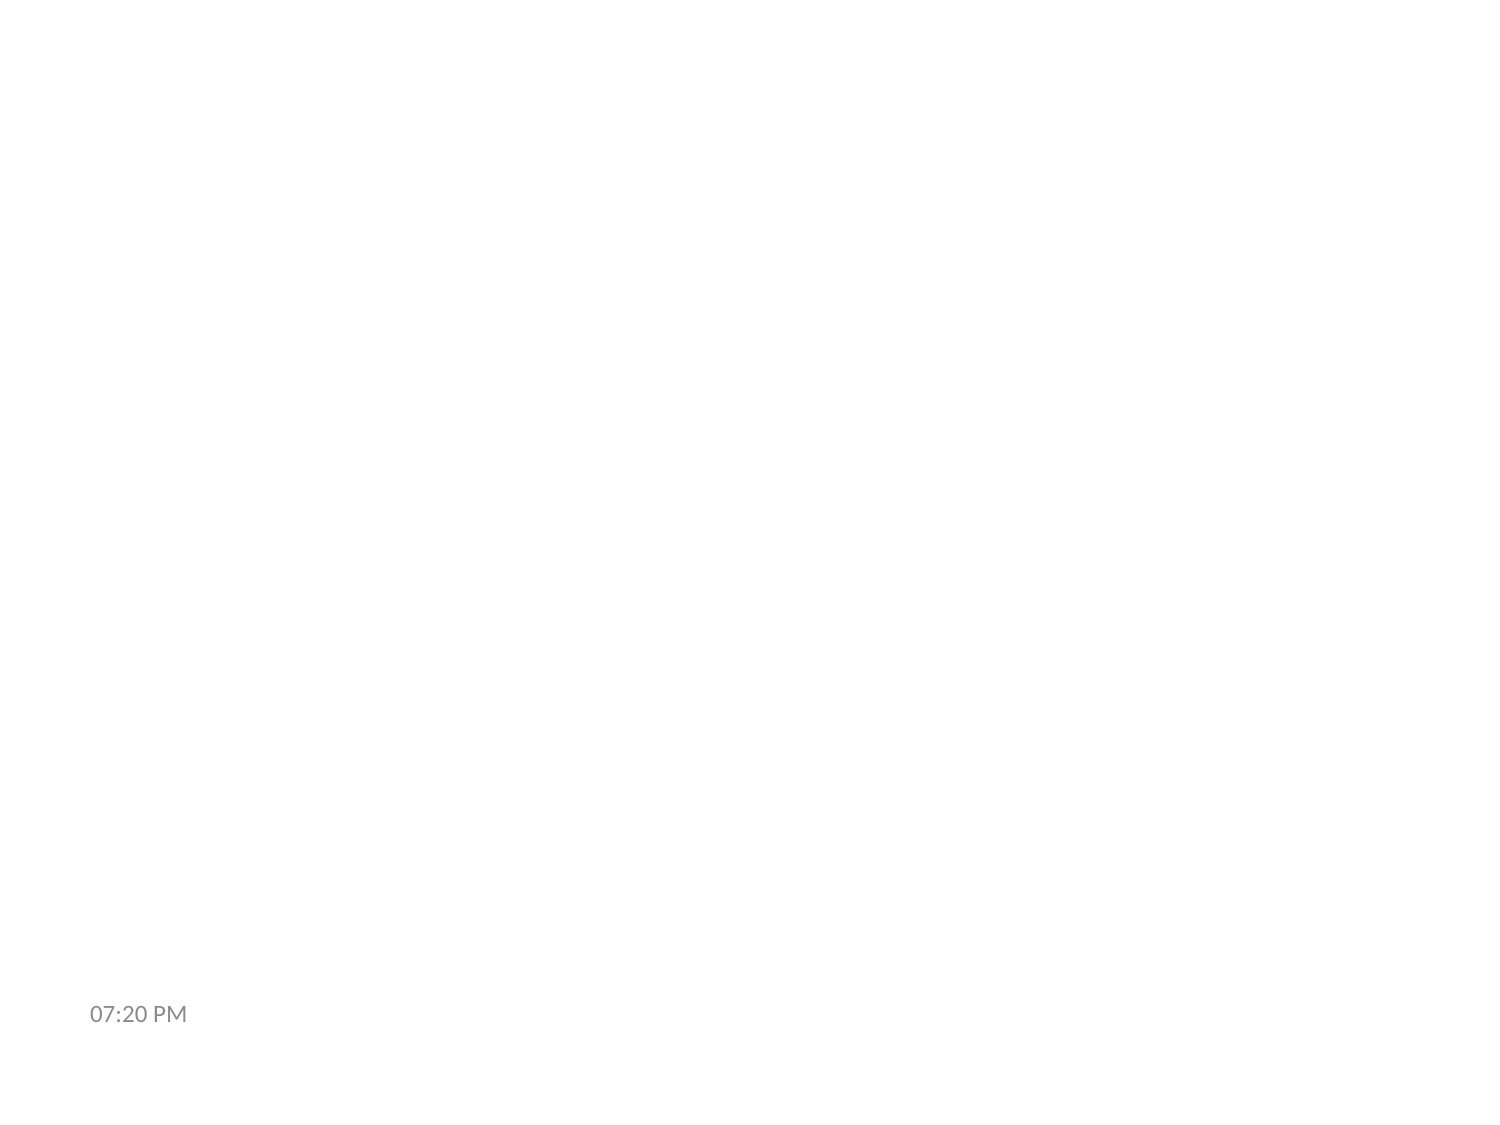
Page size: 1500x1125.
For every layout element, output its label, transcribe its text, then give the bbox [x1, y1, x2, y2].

text_box 3:35 PM [75, 982, 425, 1043]
